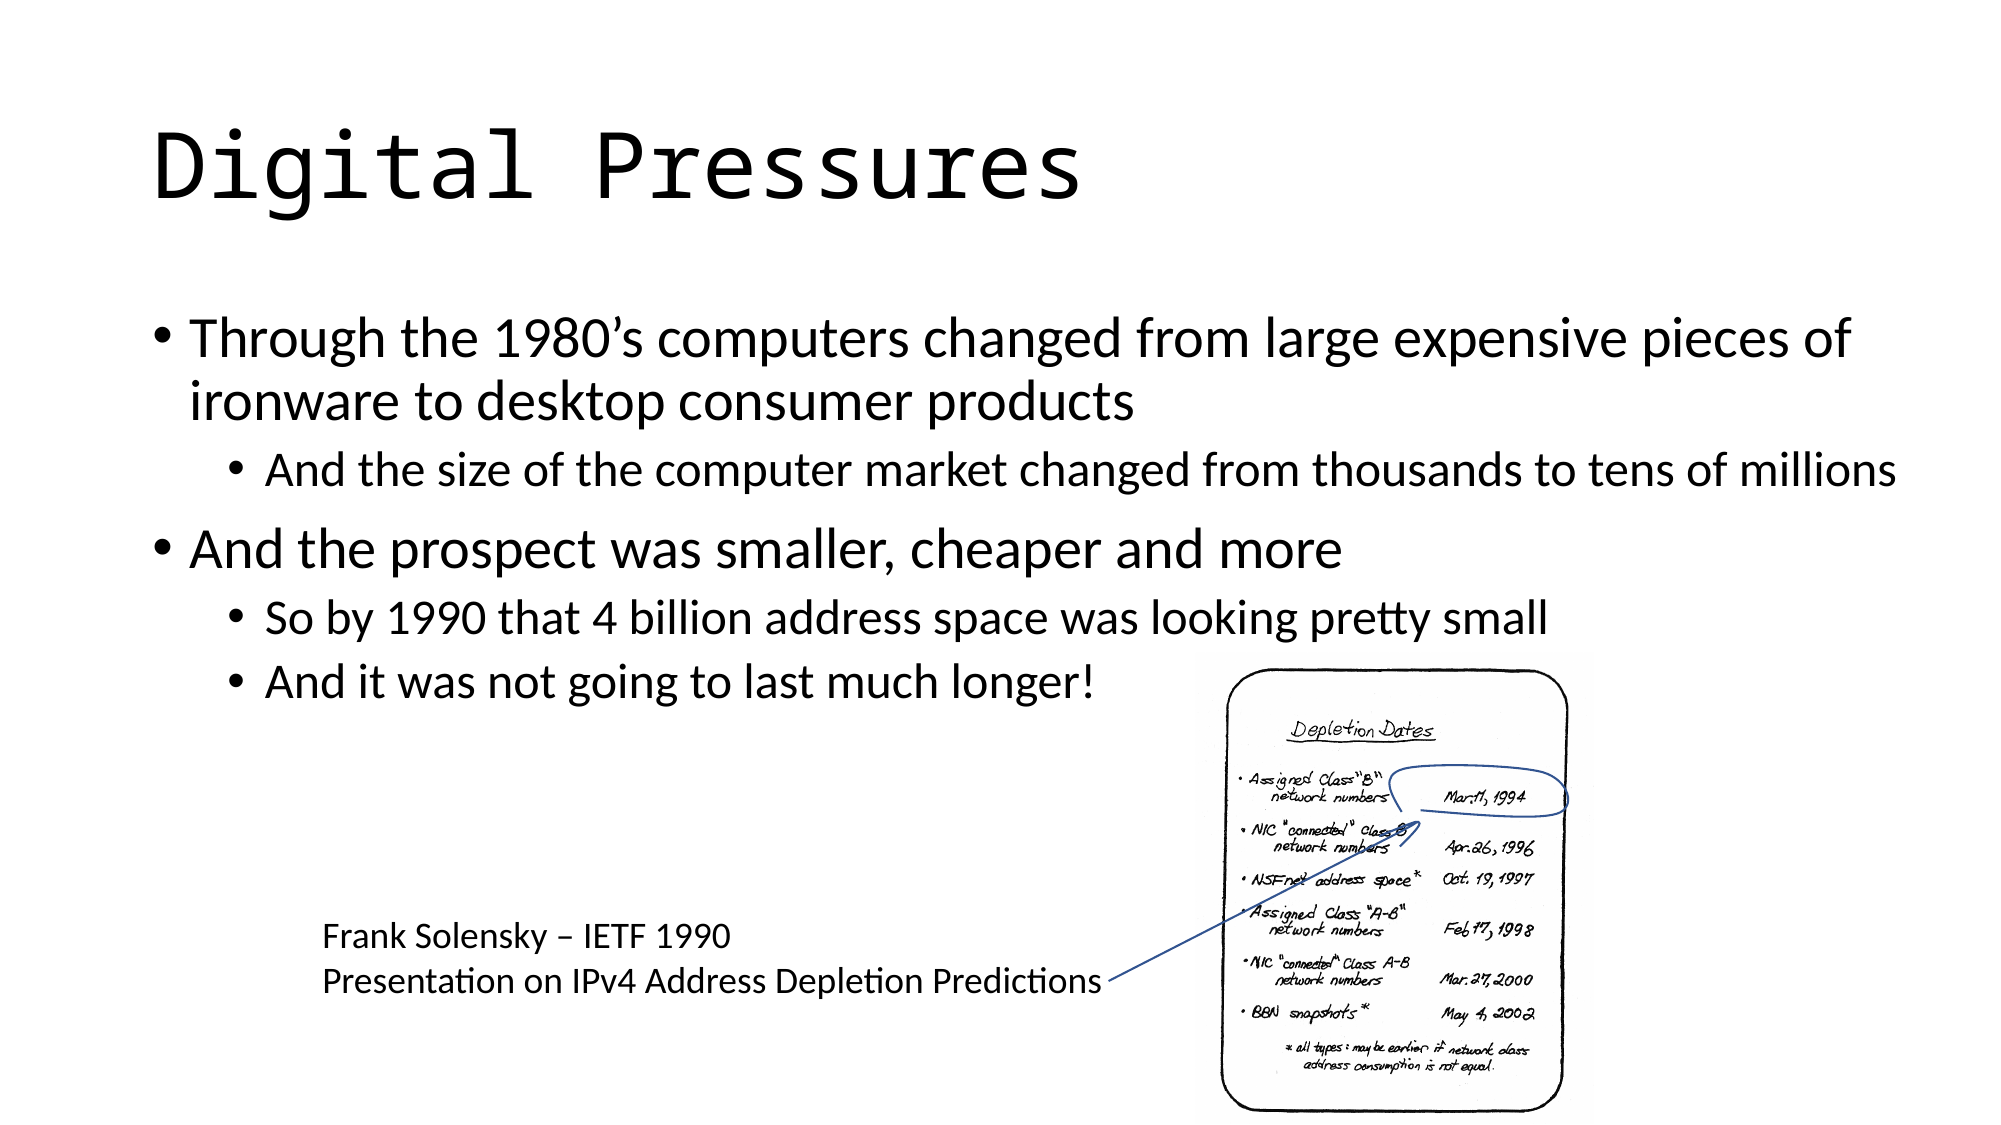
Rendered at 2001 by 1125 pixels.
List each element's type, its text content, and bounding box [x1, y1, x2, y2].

list Through the 1980’s computers changed from large expensive pieces of ironware to desktop consumer products And the size of the computer market changed from thousands to tens of millions And the prospect was smaller, cheaper and more So by 1990 that 4 billion address space was looking pretty small And it was not going to last much longer! [137, 299, 1987, 1014]
title Digital Pressures [137, 59, 1863, 278]
picture [1195, 652, 1594, 1124]
text_box [1108, 935, 1195, 982]
text_box Frank Solensky – IETF 1990 Presentation on IPv4 Address Depletion Predictions [307, 903, 1119, 1009]
